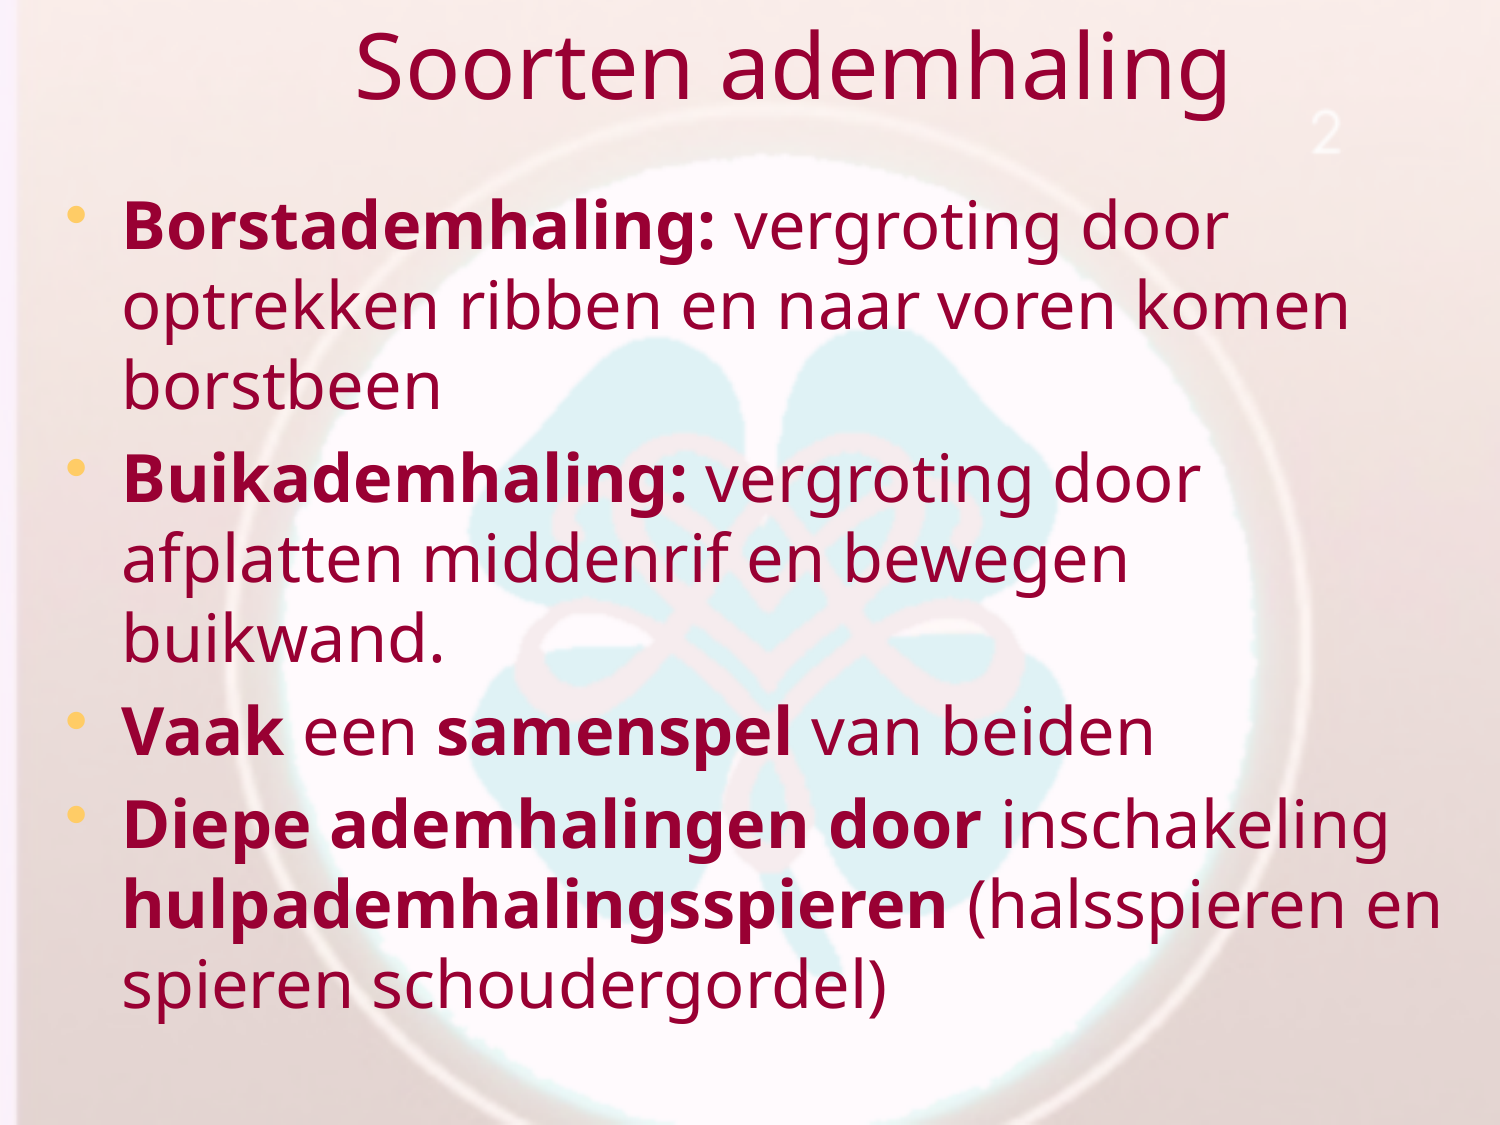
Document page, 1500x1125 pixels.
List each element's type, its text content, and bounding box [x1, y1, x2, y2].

picture [0, 0, 1500, 1125]
title Soorten ademhaling [125, 0, 1465, 125]
list Borstademhaling: vergroting door optrekken ribben en naar voren komen borstbeen Buikademhaling: vergroting door afplatten middenrif en bewegen buikwand. Vaak een samenspel van beiden Diepe ademhalingen door inschakeling hulpademhalingsspieren (halsspieren en spieren schoudergordel) [50, 174, 1481, 1125]
